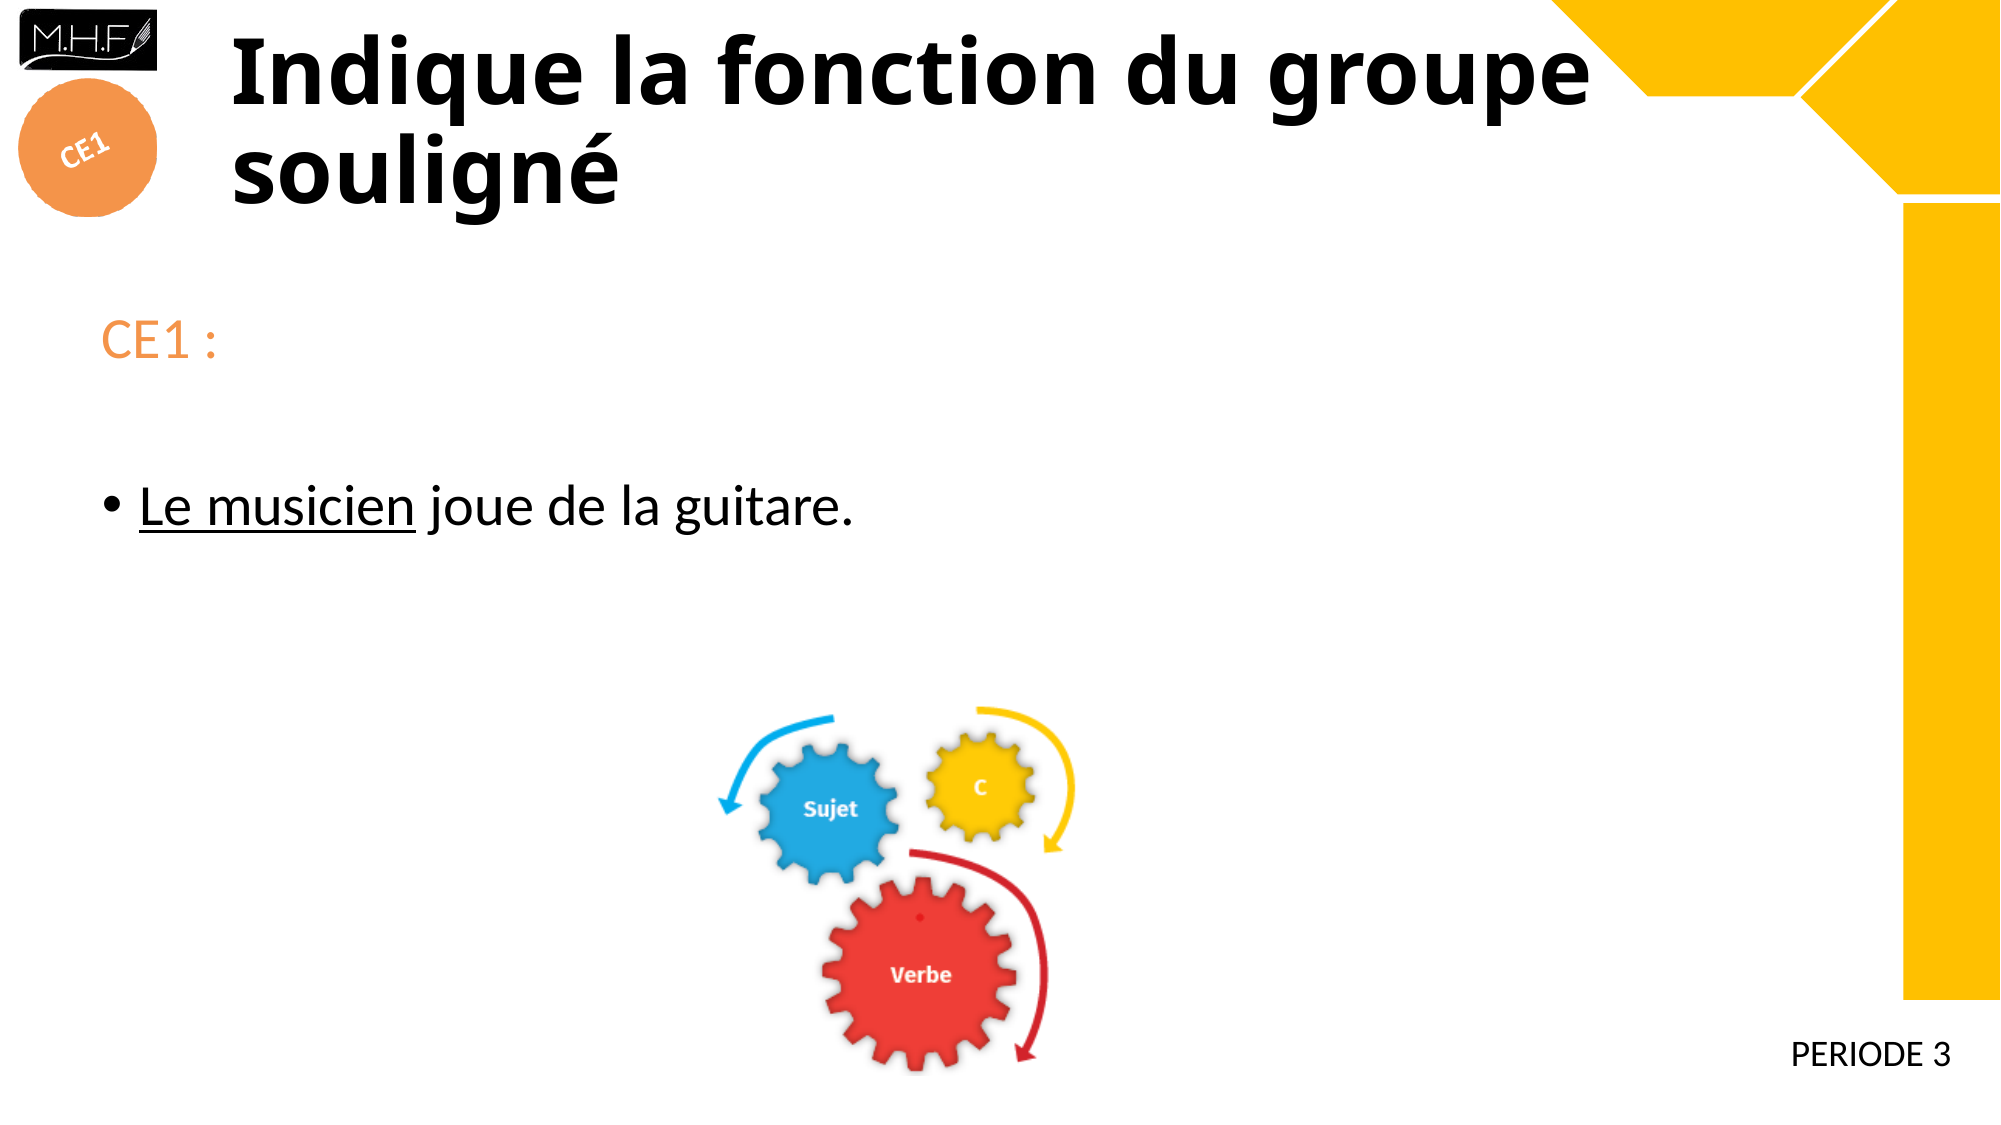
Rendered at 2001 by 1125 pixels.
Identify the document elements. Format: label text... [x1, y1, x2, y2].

text_box [1549, 0, 1892, 98]
title Indique la fonction du groupe souligné [216, 15, 1763, 233]
text_box [1902, 202, 2000, 1001]
picture [18, 78, 157, 218]
picture [16, 7, 157, 74]
list CE1 : Le musicien joue de la guitare. [86, 300, 897, 1015]
text_box PERIODE 3 [1362, 1021, 1967, 1125]
text_box [1799, 0, 2000, 196]
picture [711, 693, 1083, 1076]
